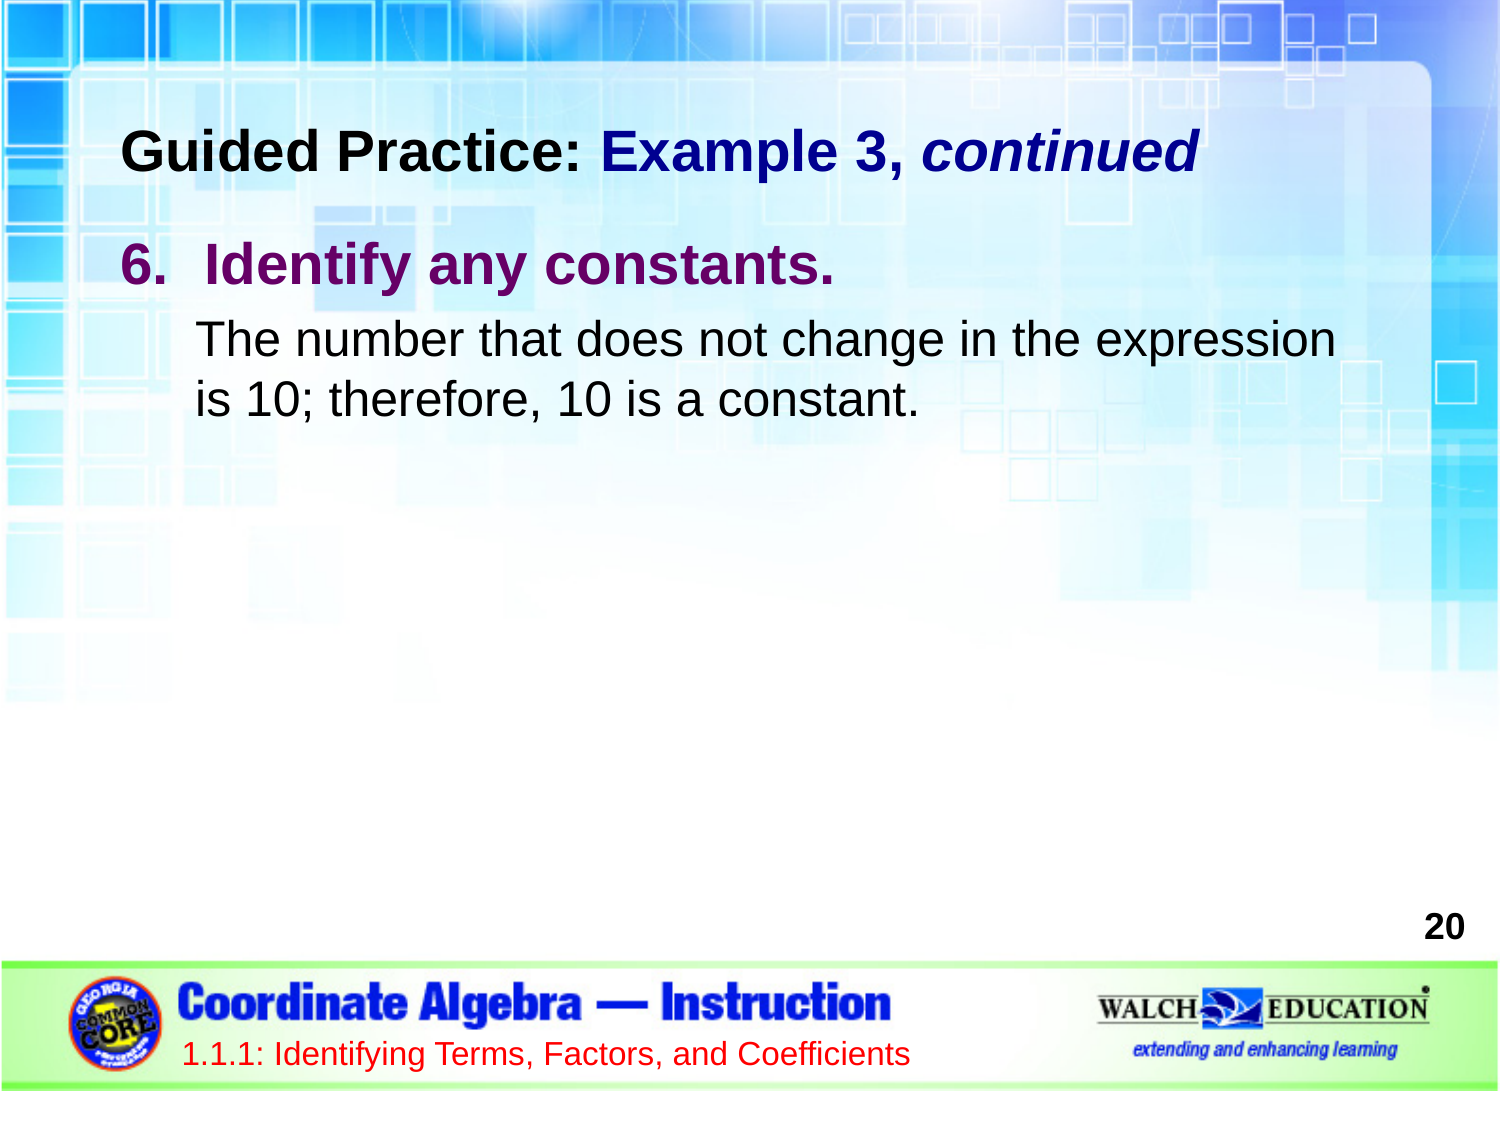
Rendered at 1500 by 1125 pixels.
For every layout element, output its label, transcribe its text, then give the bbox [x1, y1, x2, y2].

subtitle Guided Practice: Example 3, continued Identify any constants. The number that does not change in the expression is 10; therefore, 10 is a constant. [105, 105, 1394, 925]
picture [1, 0, 1500, 1091]
slide_number 20 [1361, 901, 1481, 949]
list 1.1.1: Identifying Terms, Factors, and Coefficients [166, 1024, 1074, 1068]
